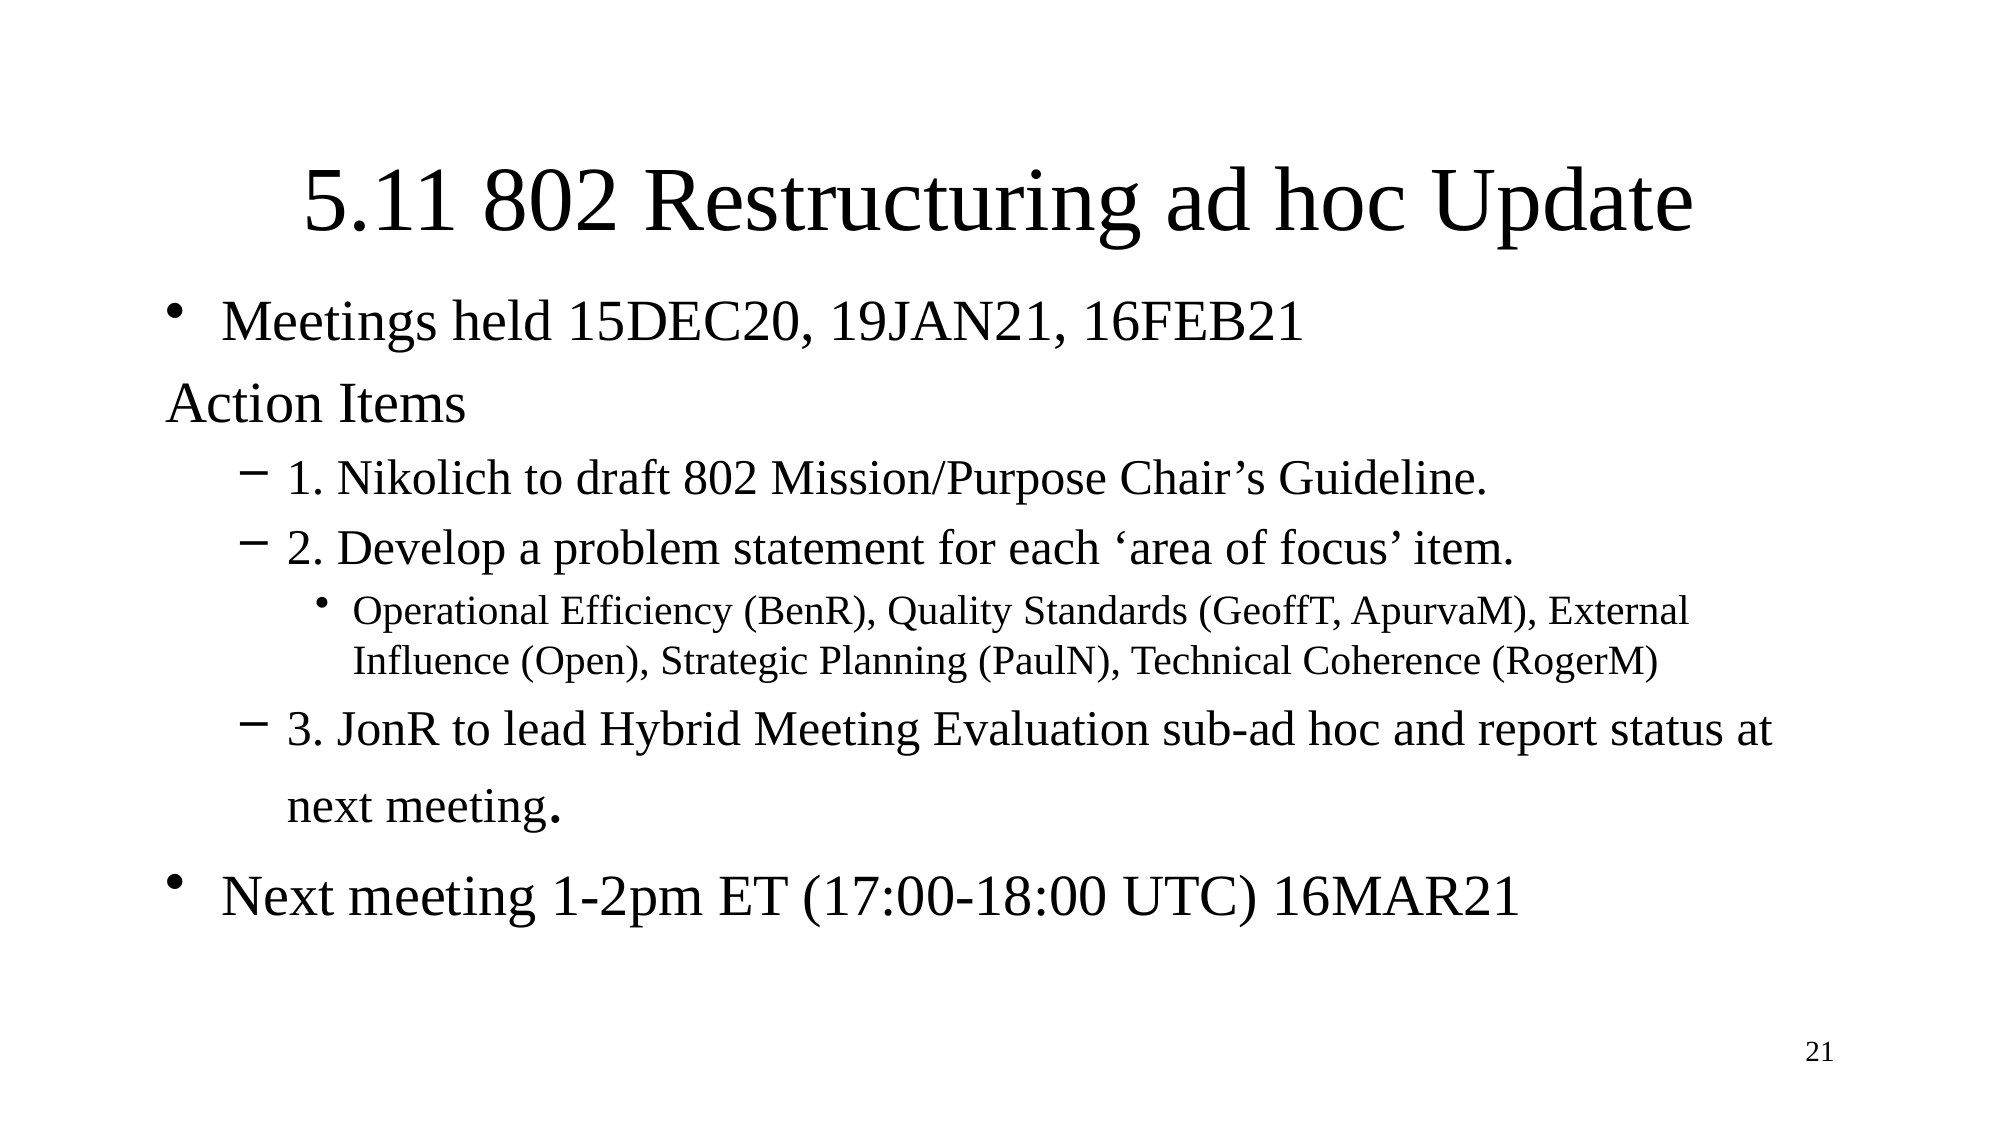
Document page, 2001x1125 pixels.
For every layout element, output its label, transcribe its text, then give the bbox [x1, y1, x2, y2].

list Meetings held 15DEC20, 19JAN21, 16FEB21 Action Items 1. Nikolich to draft 802 Mission/Purpose Chair’s Guideline. 2. Develop a problem statement for each ‘area of focus’ item. Operational Efficiency (BenR), Quality Standards (GeoffT, ApurvaM), External Influence (Open), Strategic Planning (PaulN), Technical Coherence (RogerM) 3. JonR to lead Hybrid Meeting Evaluation sub-ad hoc and report status at next meeting. Next meeting 1-2pm ET (17:00-18:00 UTC) 16MAR21 [149, 274, 1851, 951]
title 5.11 802 Restructuring ad hoc Update [149, 99, 1851, 274]
slide_number 21 [1433, 1024, 1851, 1101]
